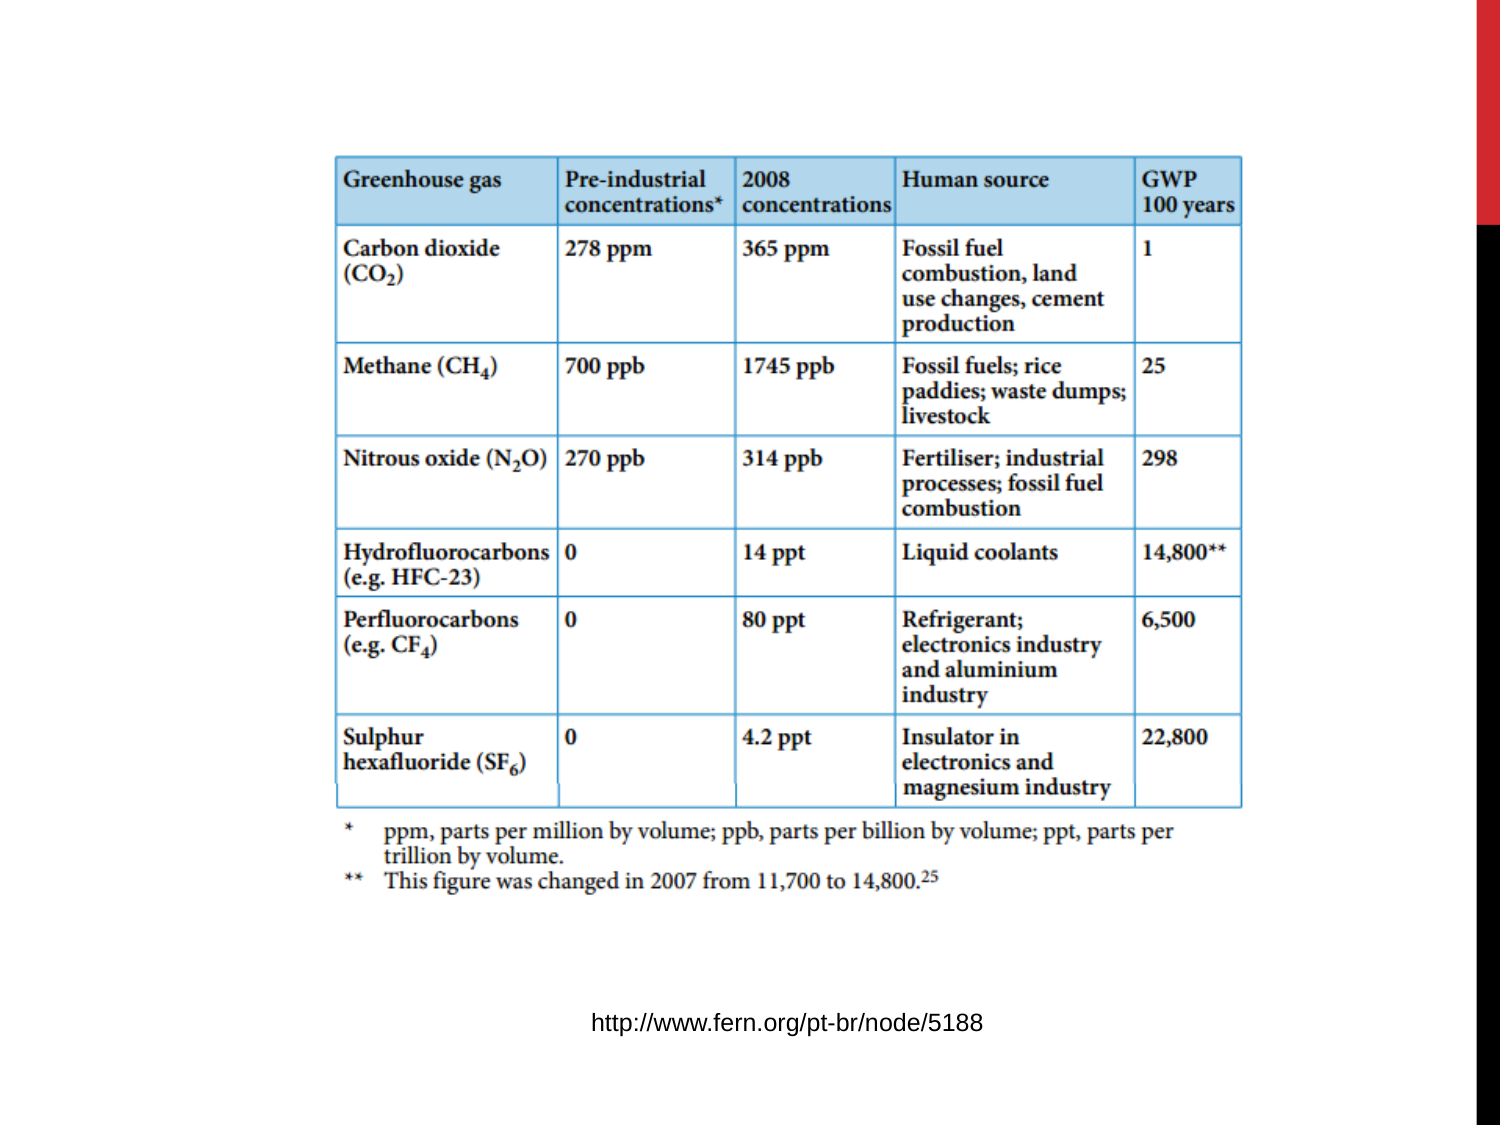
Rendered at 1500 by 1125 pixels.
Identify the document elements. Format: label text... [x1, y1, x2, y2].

text_box http://www.fern.org/pt-br/node/5188 [576, 999, 1000, 1045]
picture [324, 148, 1252, 920]
